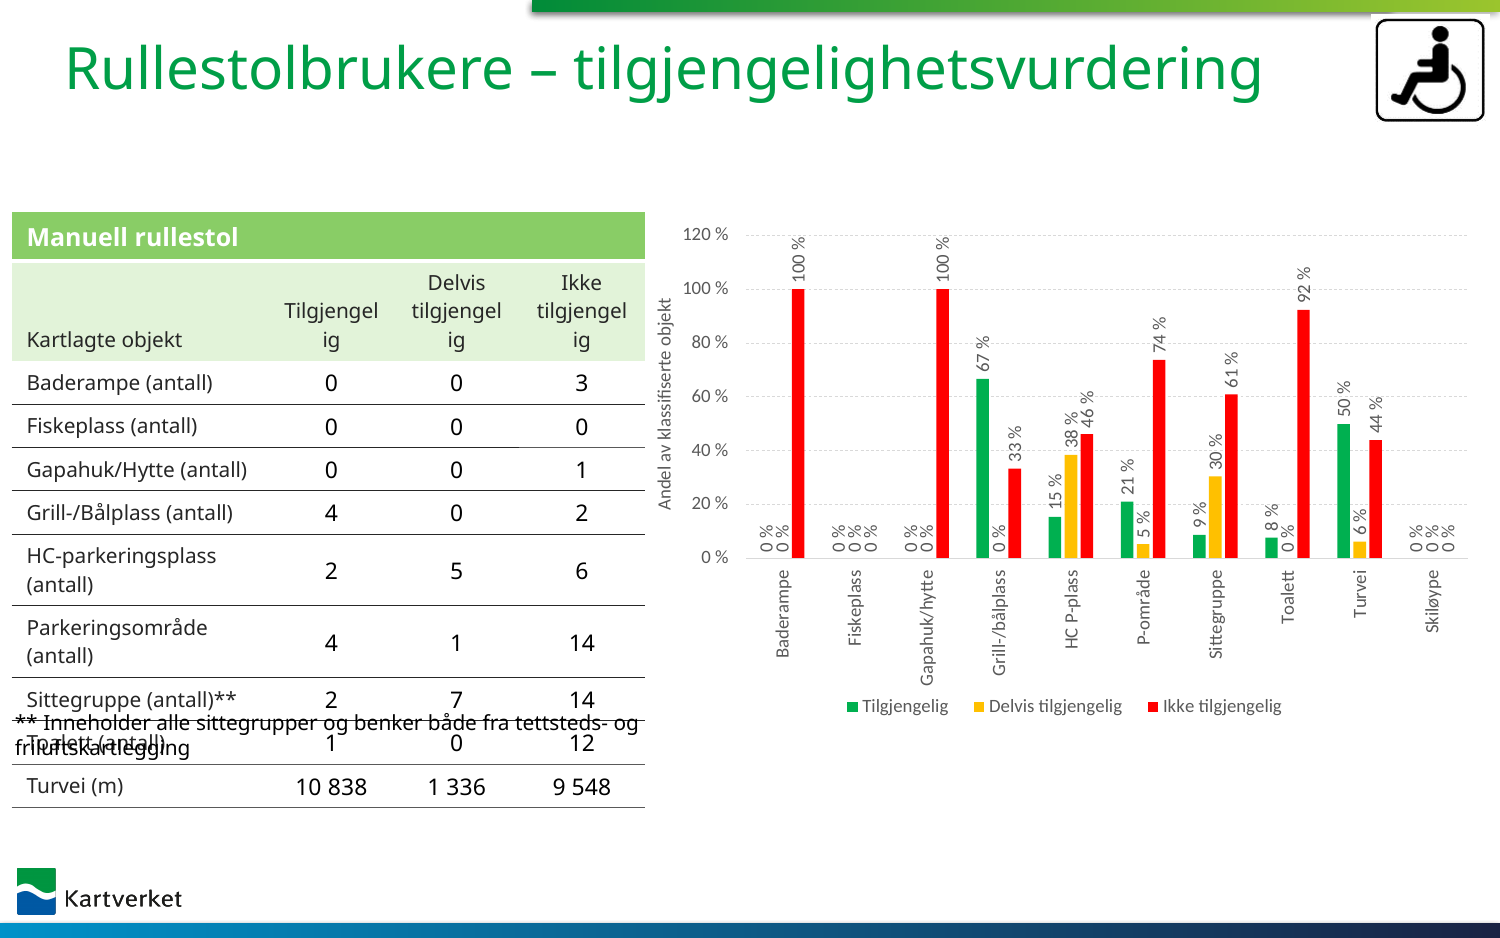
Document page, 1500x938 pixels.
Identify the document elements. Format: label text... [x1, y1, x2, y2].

picture [643, 218, 1480, 728]
table_cell 0 [394, 405, 519, 447]
table_cell Baderampe (antall) [12, 361, 269, 404]
table_cell 2 [269, 535, 394, 605]
table_cell 0 [394, 448, 519, 490]
table_cell Turvei (m) [12, 768, 269, 807]
table_cell 1 336 [394, 768, 519, 807]
table_cell 0 [519, 405, 638, 447]
table_cell 14 [519, 606, 638, 677]
table_cell 2 [519, 491, 638, 534]
table_cell 3 [519, 361, 638, 404]
table_cell 4 [269, 606, 394, 677]
table_cell 0 [269, 361, 394, 404]
table_cell 0 [269, 448, 394, 490]
table_cell 6 [519, 535, 638, 605]
table_cell Kartlagte objekt [12, 263, 269, 361]
text_box Rullestolbrukere – tilgjengelighetsvurdering [49, 12, 1372, 109]
table_header Manuell rullestol [12, 212, 645, 259]
table_cell 1 [394, 606, 519, 677]
table_cell Sittegruppe (antall)** [12, 678, 269, 702]
table_cell Grill-/Bålplass (antall) [12, 491, 269, 534]
table_cell 0 [394, 491, 519, 534]
picture [1371, 13, 1491, 127]
table_cell Tilgjengelig [269, 263, 394, 361]
table_cell 9 548 [519, 768, 645, 807]
table_cell 10 838 [269, 768, 394, 807]
table_cell Delvis tilgjengelig [394, 263, 519, 361]
table_cell Parkeringsområde (antall) [12, 606, 269, 677]
table_cell 14 [519, 678, 638, 702]
table_cell 2 [269, 678, 394, 702]
table_cell 5 [394, 535, 519, 605]
table_cell Fiskeplass (antall) [12, 405, 269, 447]
text_box ** Inneholder alle sittegrupper og benker både fra tettsteds- og friluftskartlegging [0, 702, 745, 768]
table_cell 7 [394, 678, 519, 702]
table_cell Gapahuk/Hytte (antall) [12, 448, 269, 490]
table_cell Ikke tilgjengelig [519, 263, 638, 361]
table_cell 4 [269, 491, 394, 534]
table_cell 1 [519, 448, 638, 490]
table_cell 0 [269, 405, 394, 447]
table_cell 0 [394, 361, 519, 404]
table_cell HC-parkeringsplass (antall) [12, 535, 269, 605]
